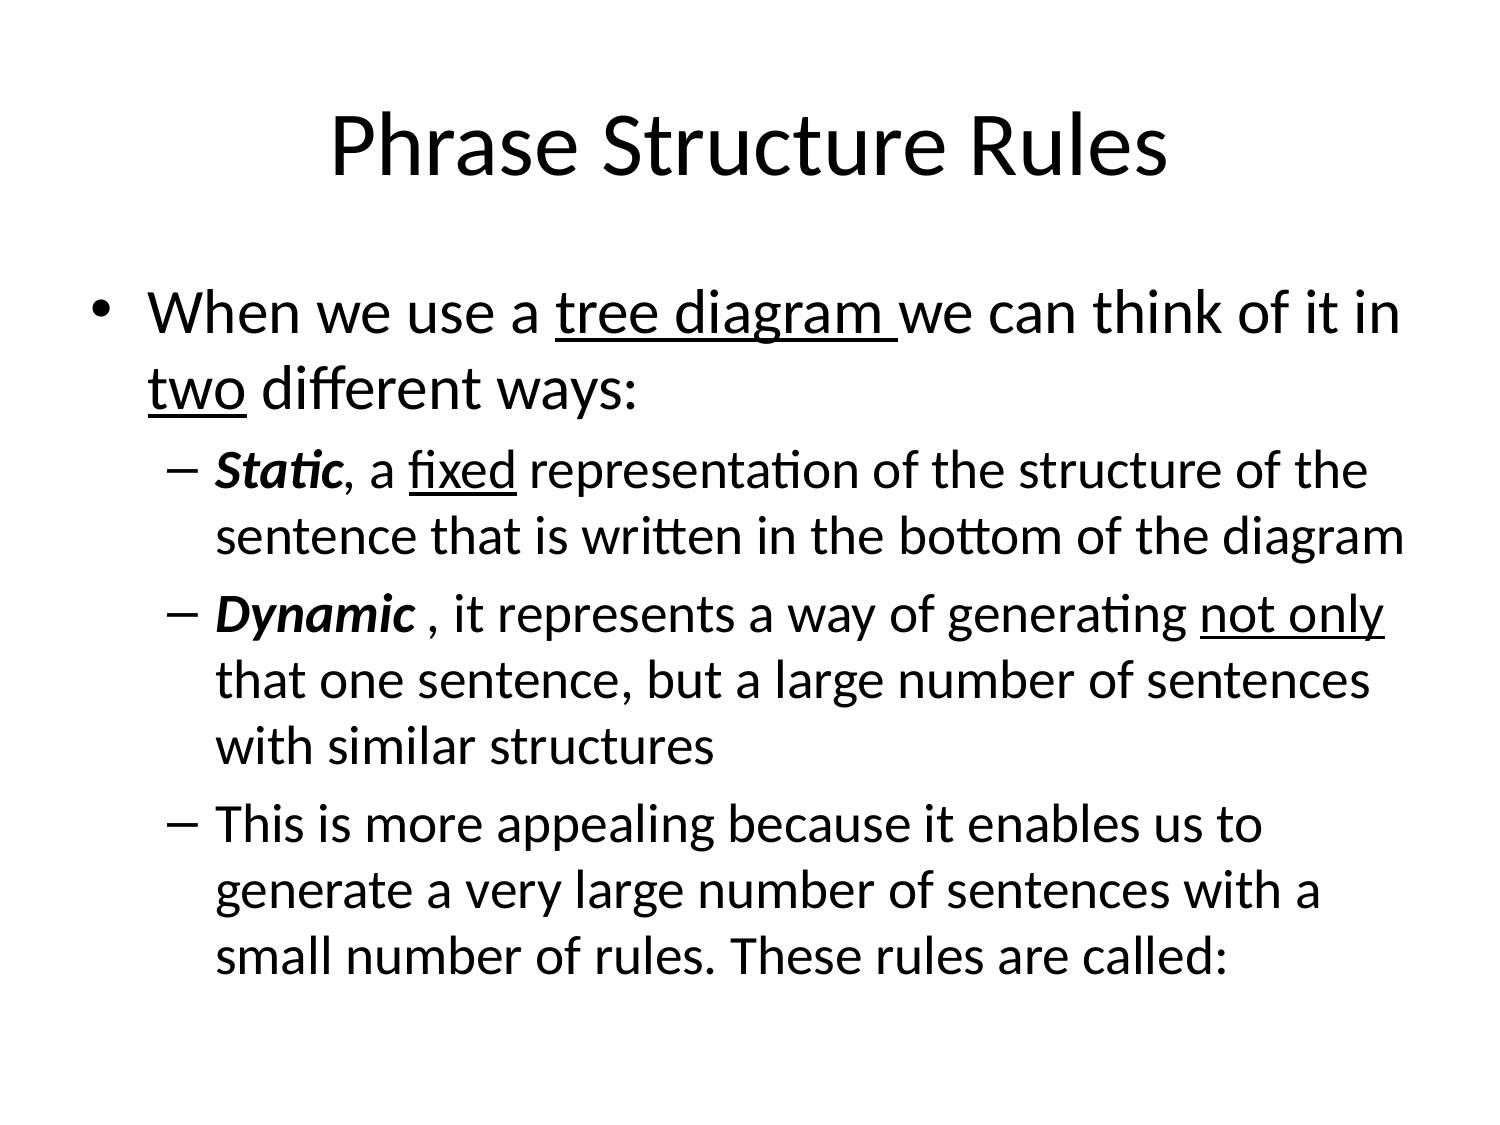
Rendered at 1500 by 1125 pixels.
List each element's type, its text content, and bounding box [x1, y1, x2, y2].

title Phrase Structure Rules [75, 45, 1425, 233]
list When we use a tree diagram we can think of it in two different ways: Static, a fixed representation of the structure of the sentence that is written in the bottom of the diagram Dynamic , it represents a way of generating not only that one sentence, but a large number of sentences with similar structures This is more appealing because it enables us to generate a very large number of sentences with a small number of rules. These rules are called: [75, 262, 1425, 1005]
